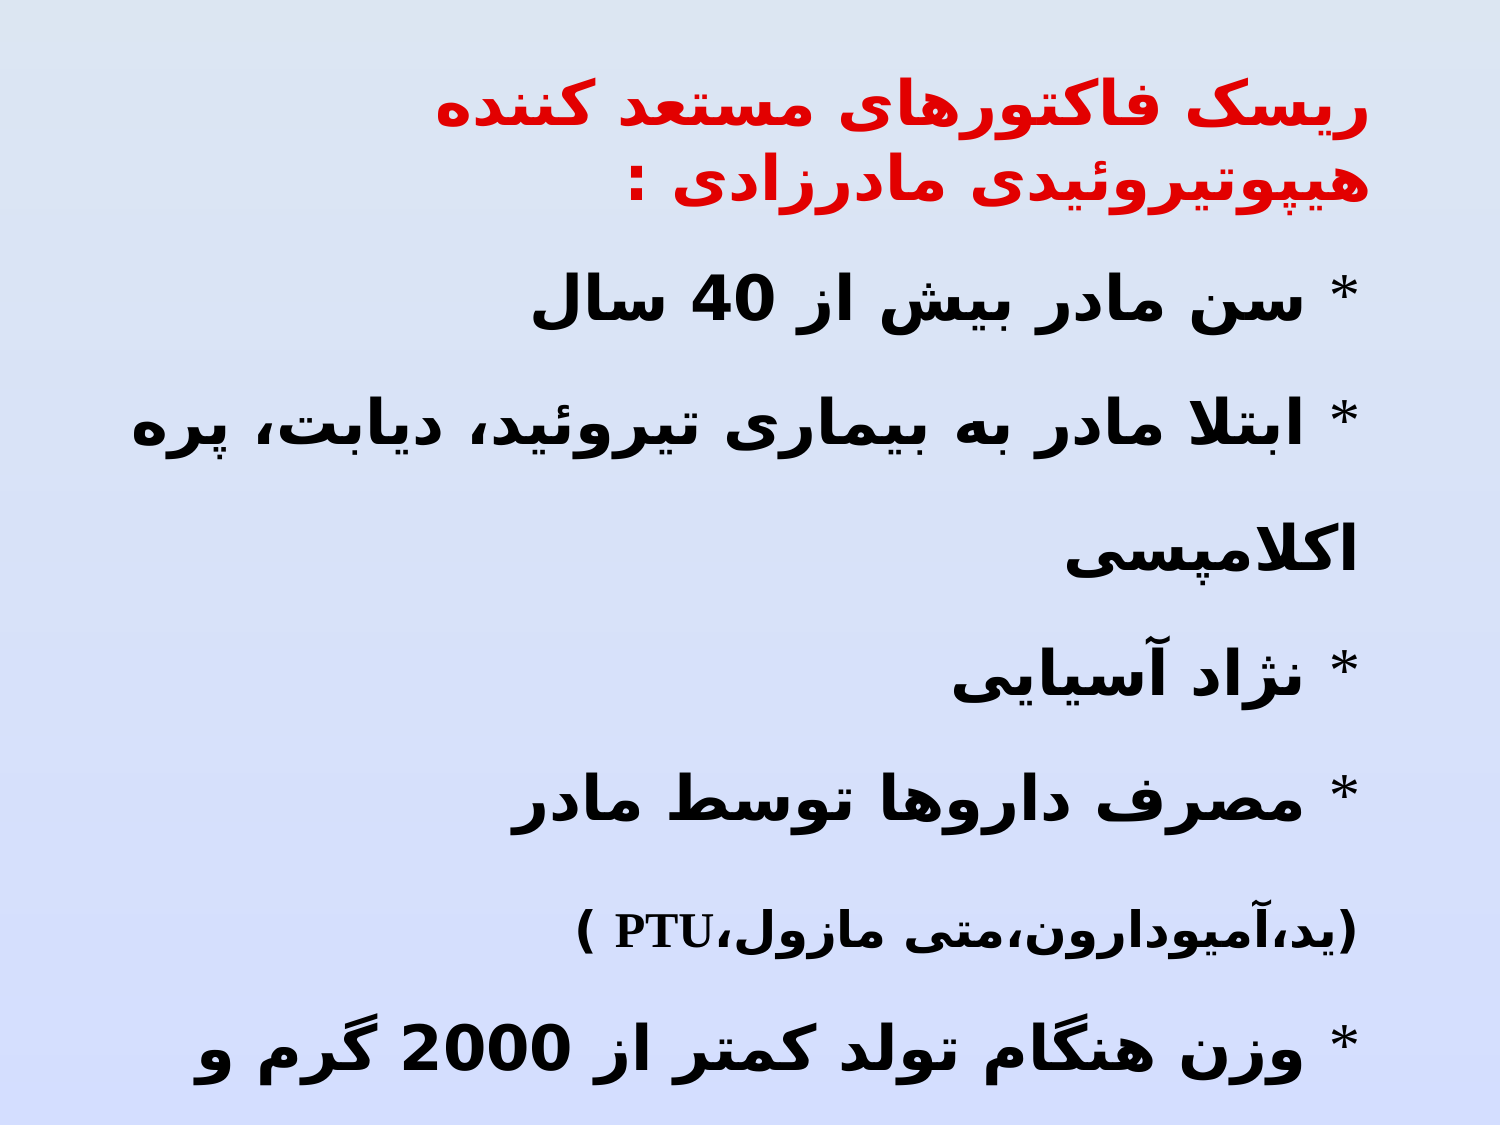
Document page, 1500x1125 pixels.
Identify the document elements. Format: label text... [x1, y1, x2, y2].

title ریسک فاکتورهای مستعد کننده هیپوتیروئیدی مادرزادی : [87, 62, 1388, 213]
subtitle سن مادر بیش از 40 سال ابتلا مادر به بیماری تیروئید، دیابت، پره اکلامپسی نژاد آسیایی مصرف داروها توسط مادر (ید،آمیودارون،متی مازول،PTU ) وزن هنگام تولد کمتر از 2000 گرم و بیش از 4500 گرم کمبود ید ژنتیک [87, 200, 1375, 1075]
